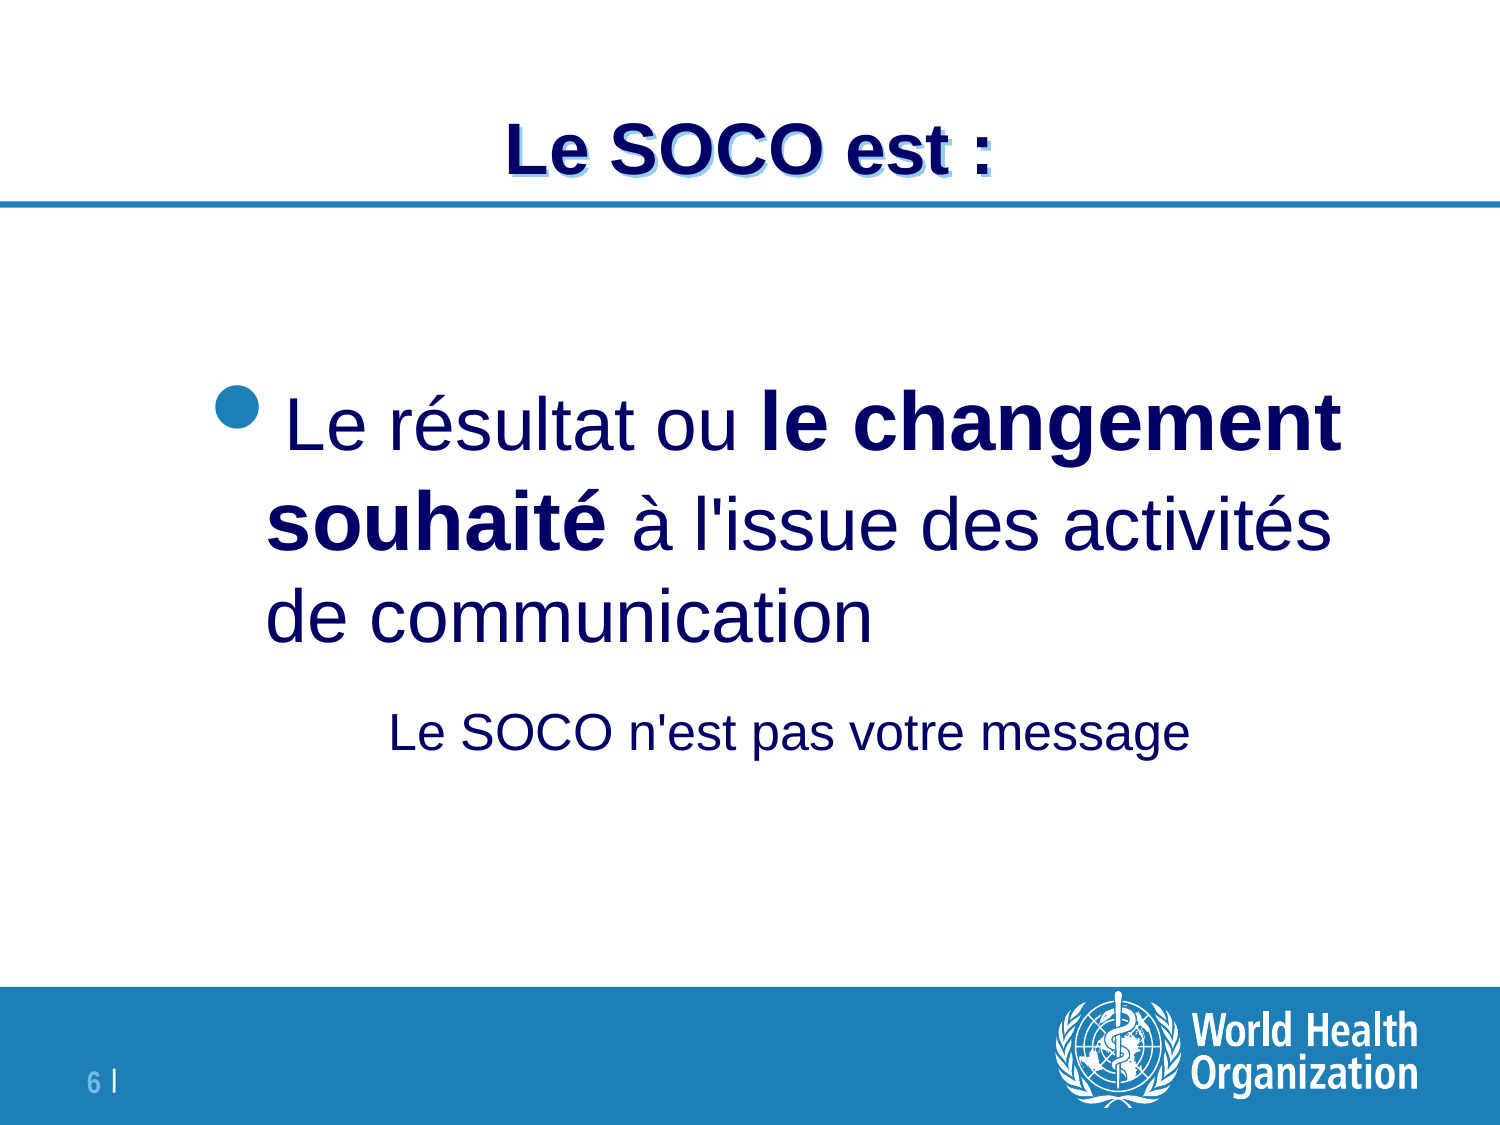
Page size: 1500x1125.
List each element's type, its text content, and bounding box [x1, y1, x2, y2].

list Le résultat ou le changement souhaité à l'issue des activités de communication Le SOCO n'est pas votre message [209, 367, 1371, 979]
title Le SOCO est : [0, 0, 1500, 204]
